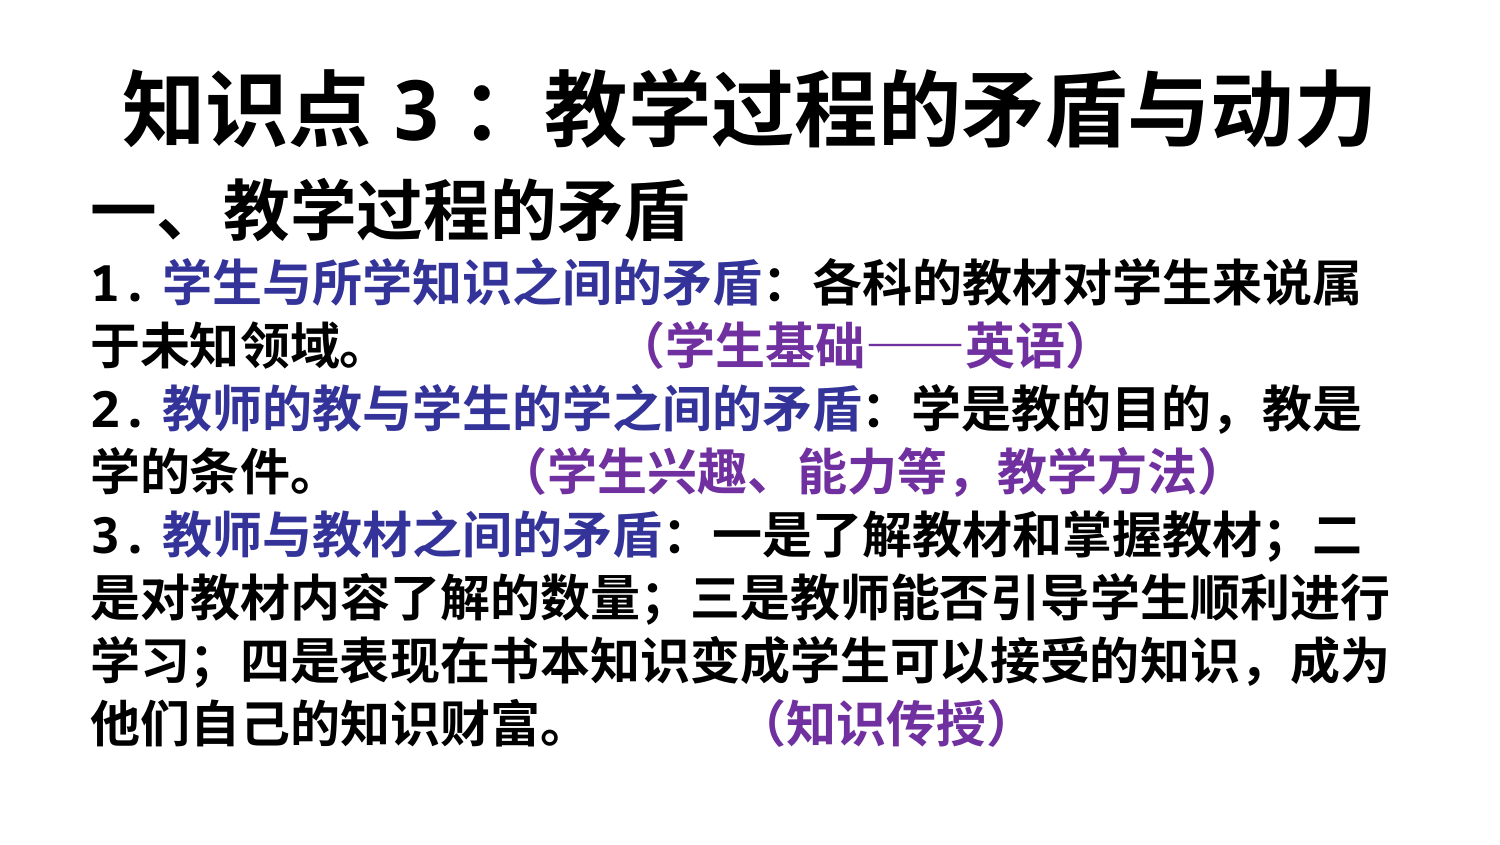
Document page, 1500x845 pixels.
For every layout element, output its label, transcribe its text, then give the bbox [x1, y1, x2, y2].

title 知识点3：教学过程的矛盾与动力 [74, 36, 1426, 177]
list 一、教学过程的矛盾 1.学生与所学知识之间的矛盾：各科的教材对学生来说属于未知领域。 （学生基础——英语） 2.教师的教与学生的学之间的矛盾：学是教的目的，教是学的条件。 （学生兴趣、能力等，教学方法） 3.教师与教材之间的矛盾：一是了解教材和掌握教材；二是对教材内容了解的数量；三是教师能否引导学生顺利进行学习；四是表现在书本知识变成学生可以接受的知识，成为他们自己的知识财富。 （知识传授） [74, 177, 1426, 755]
